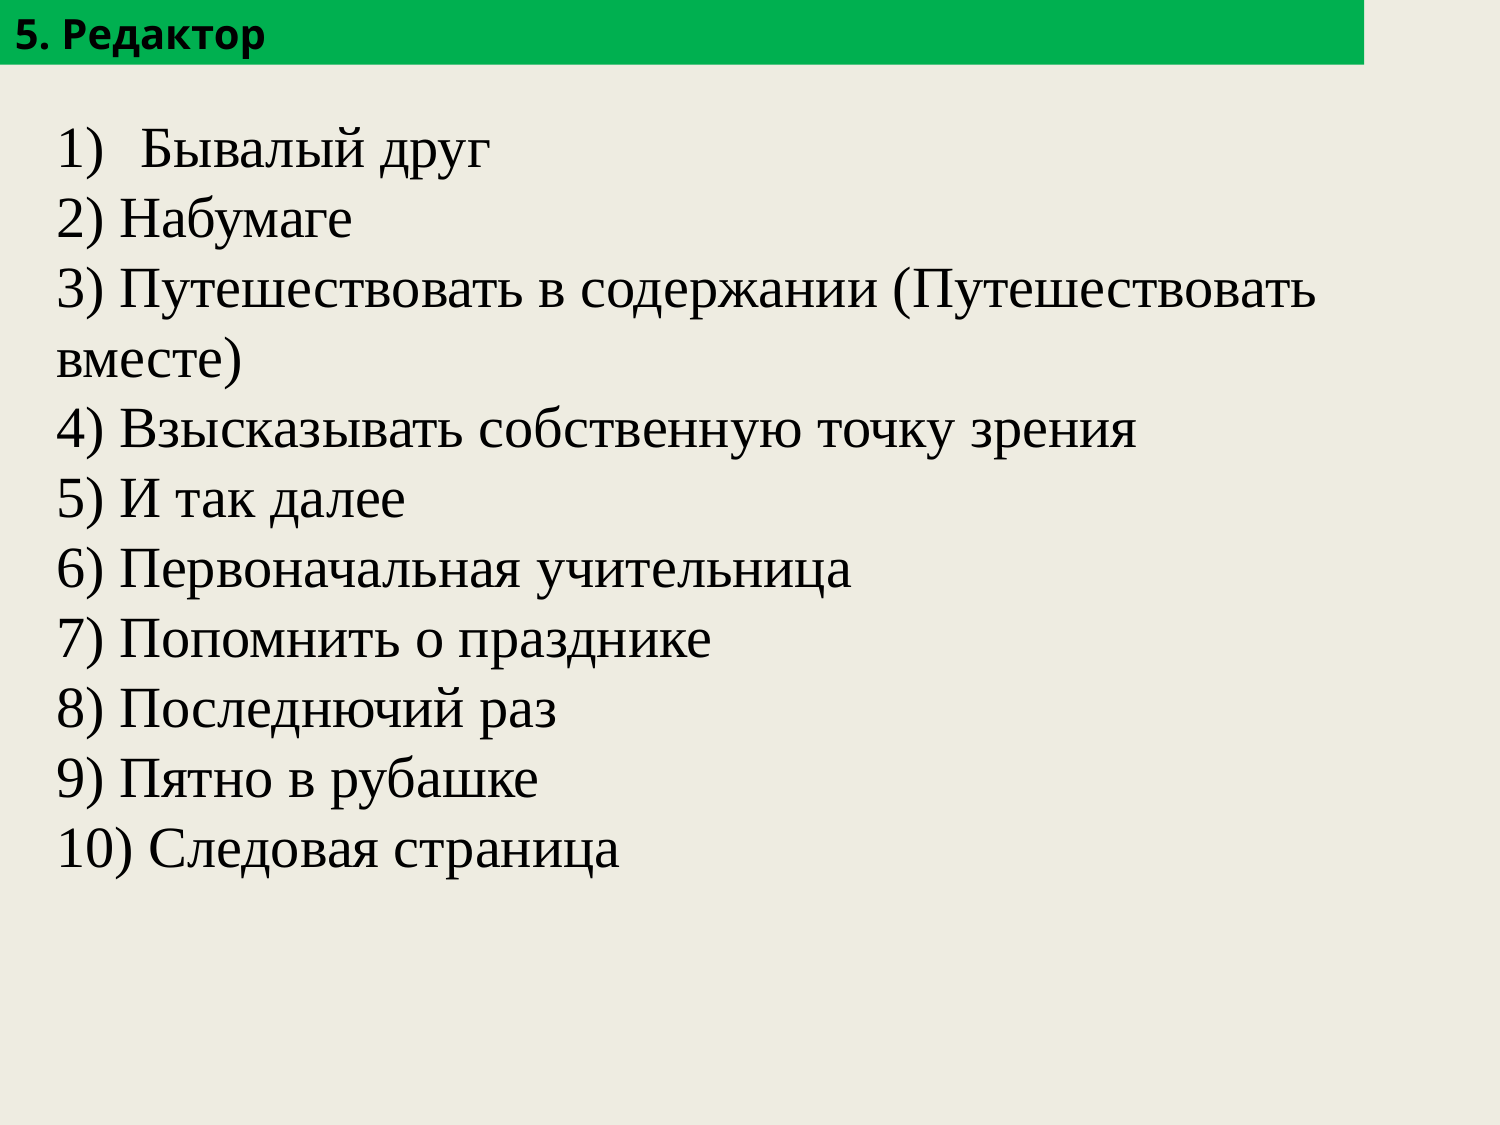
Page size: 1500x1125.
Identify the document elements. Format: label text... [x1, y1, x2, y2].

text_box 5. Редактор [0, 0, 1365, 65]
text_box Бывалый друг 2) Набумаге 3) Путешествовать в содержании (Путешествовать вместе) 4) Взысказывать собственную точку зрения 5) И так далее 6) Первоначальная учительница 7) Попомнить о празднике 8) Последнючий раз 9) Пятно в рубашке 10) Следовая страница [41, 101, 1400, 887]
